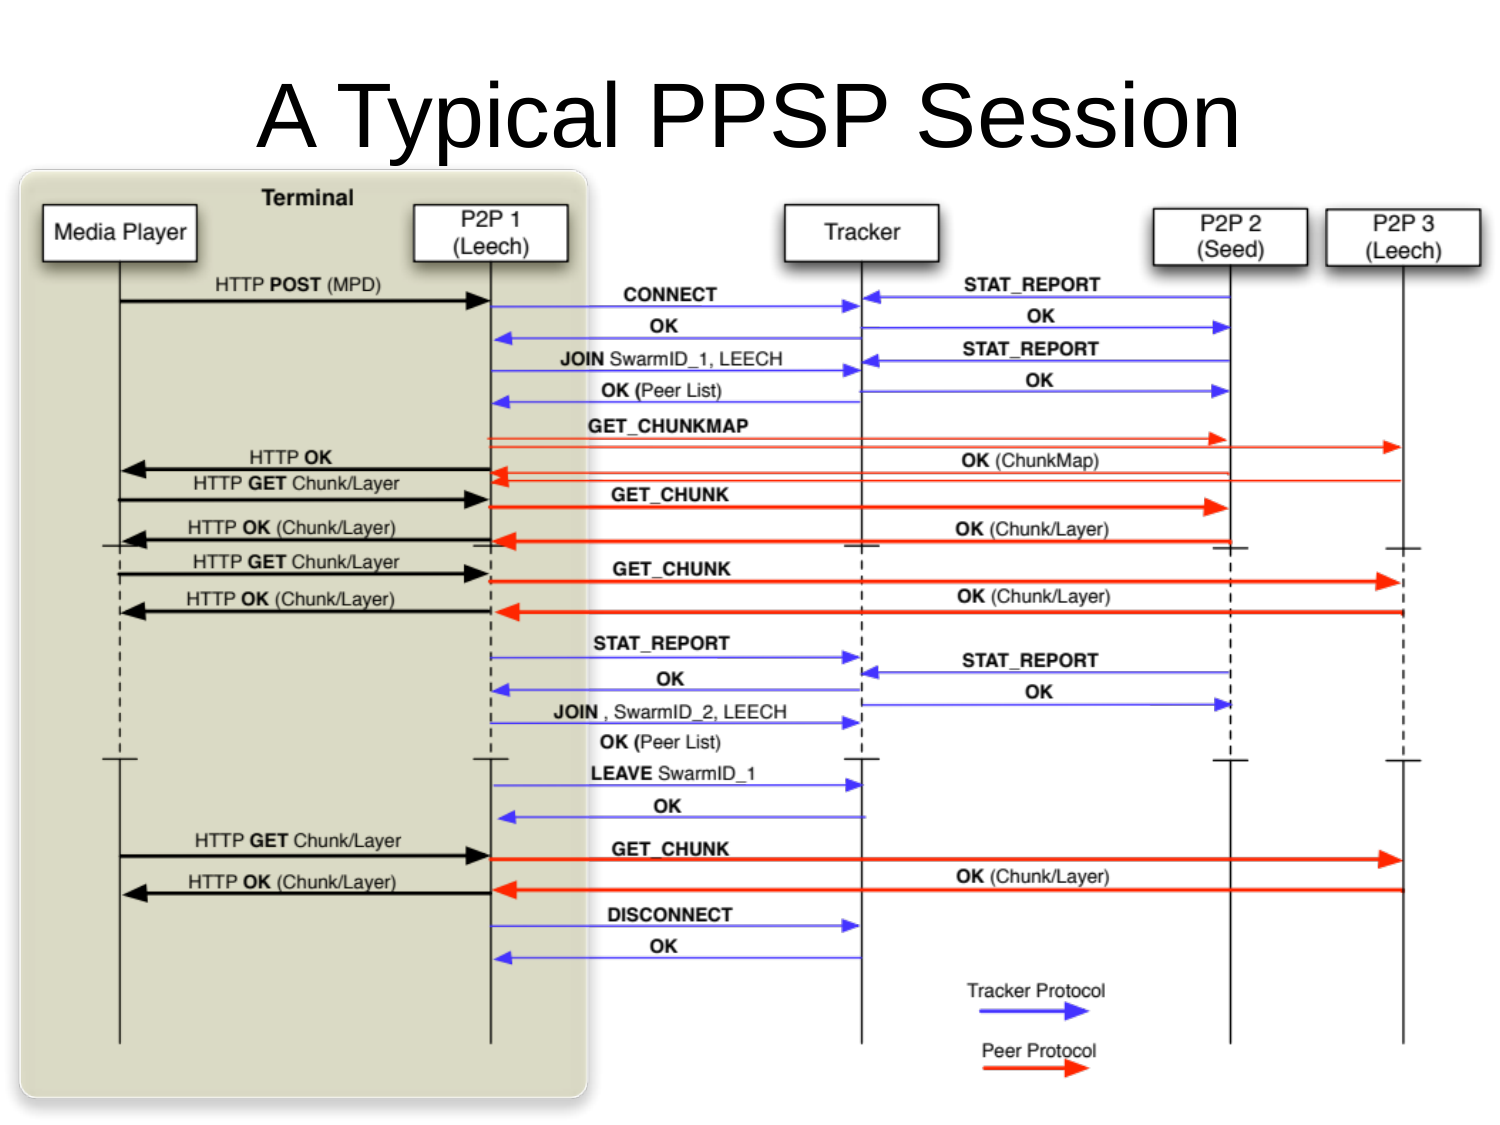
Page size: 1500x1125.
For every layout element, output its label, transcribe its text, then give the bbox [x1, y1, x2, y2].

picture [0, 156, 1500, 1123]
title A Typical PPSP Session [75, 16, 1425, 155]
